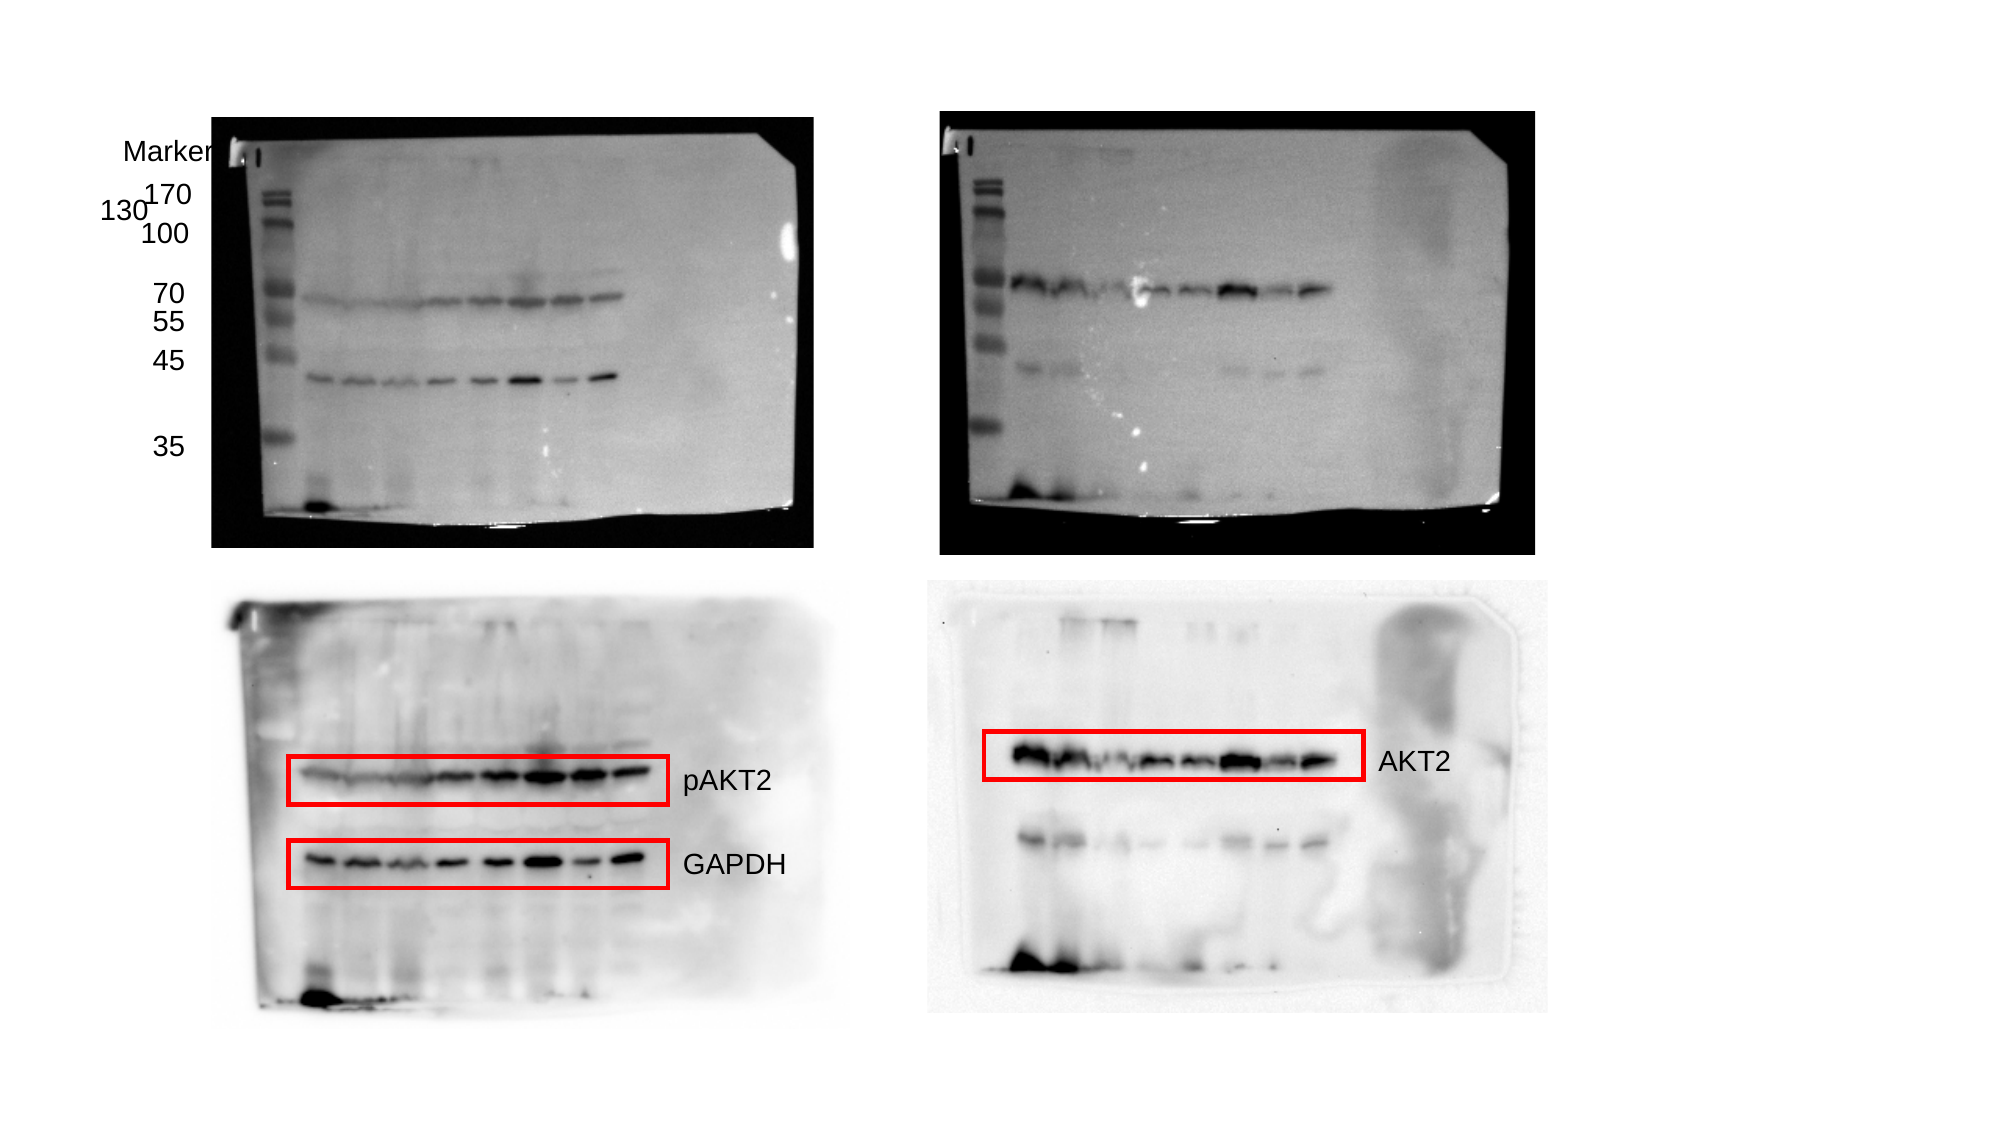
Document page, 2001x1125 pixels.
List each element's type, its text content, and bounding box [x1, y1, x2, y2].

text_box Marker [108, 124, 211, 175]
text_box 45 [137, 334, 211, 384]
text_box 170 [128, 175, 211, 206]
picture [211, 117, 814, 548]
picture [211, 580, 850, 1029]
text_box 130 [85, 184, 191, 234]
text_box 55 [137, 295, 211, 334]
text_box 35 [137, 420, 211, 471]
picture [939, 111, 1536, 555]
text_box 70 [137, 267, 211, 295]
text_box 100 [125, 206, 211, 257]
picture [927, 580, 1548, 1013]
